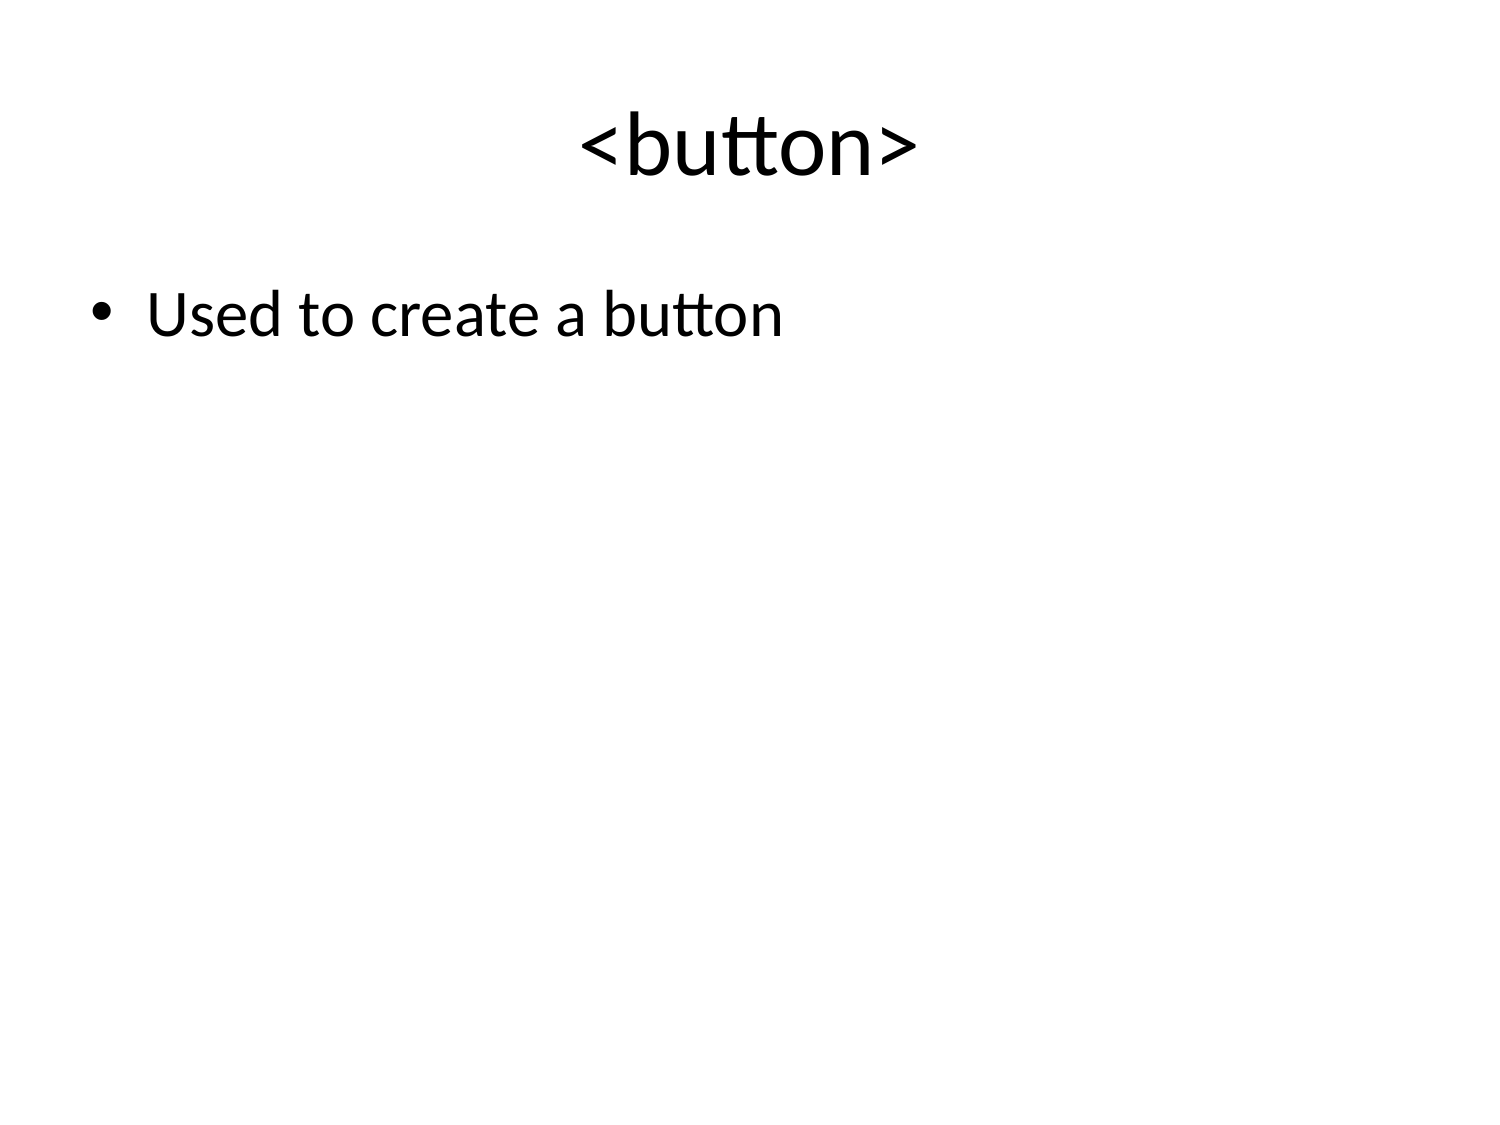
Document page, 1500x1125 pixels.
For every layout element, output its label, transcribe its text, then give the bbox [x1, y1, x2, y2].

title <button> [75, 45, 1425, 233]
list Used to create a button [75, 262, 1425, 1005]
